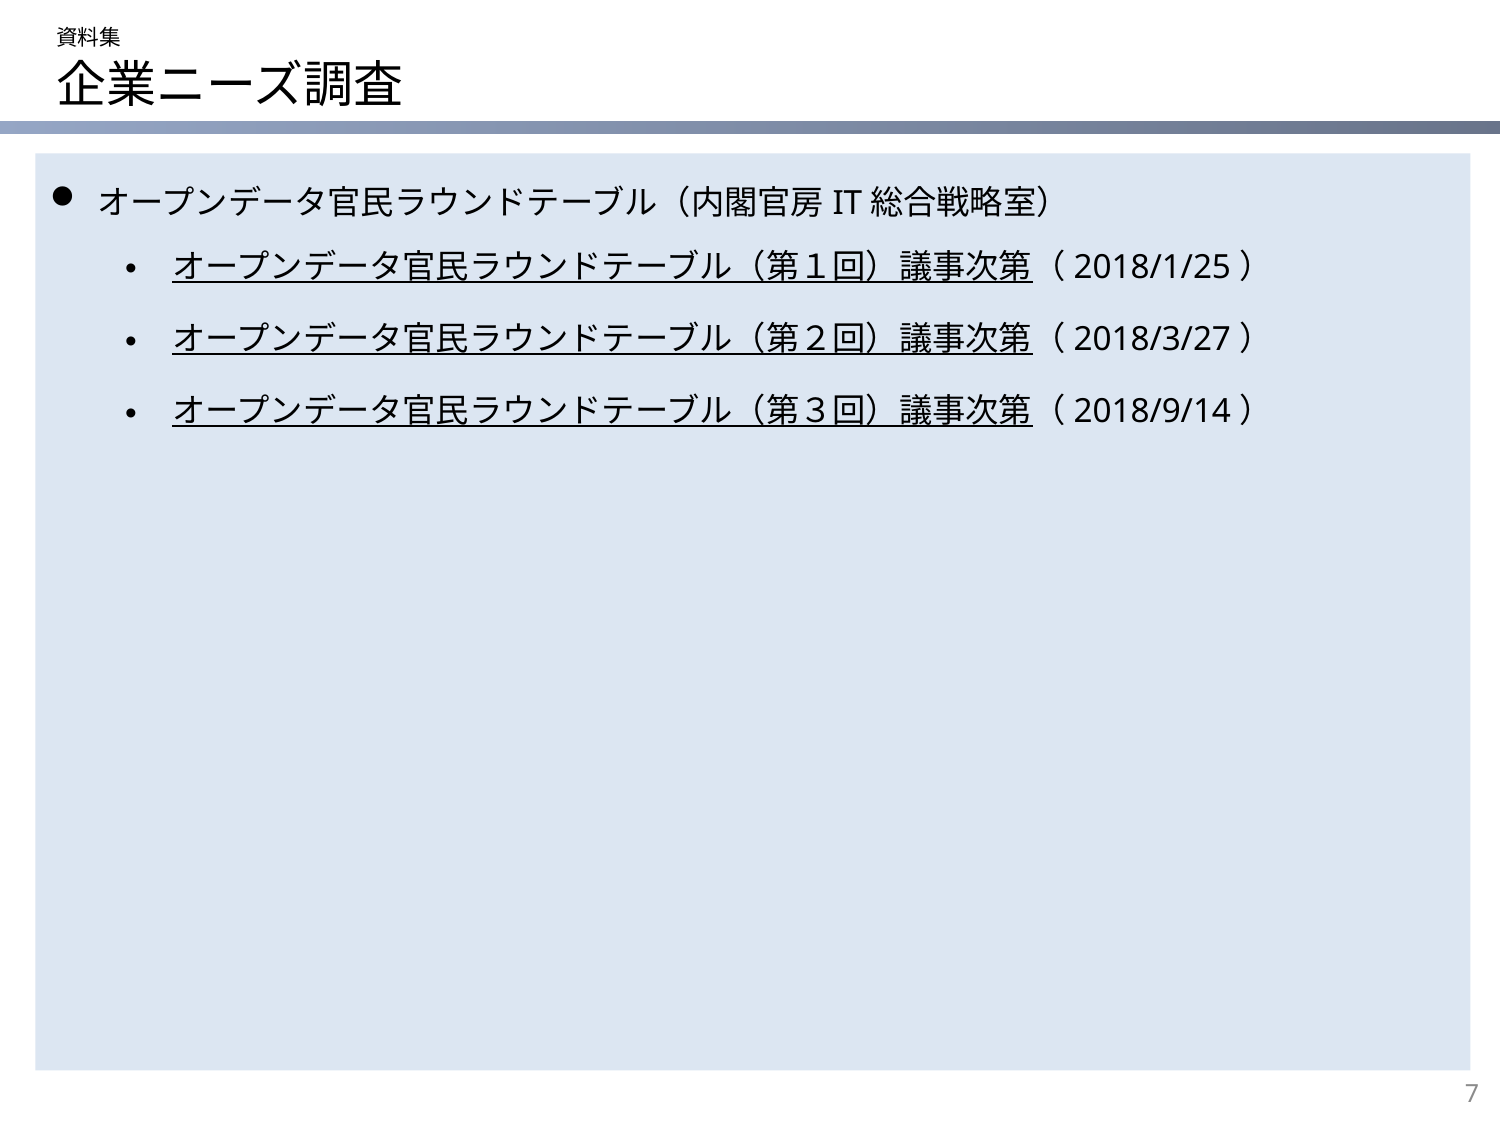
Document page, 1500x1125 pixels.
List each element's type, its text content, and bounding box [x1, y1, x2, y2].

title 企業ニーズ調査 [41, 58, 1471, 122]
text_box 資料集 [41, 19, 1471, 58]
text_box オープンデータ官民ラウンドテーブル（内閣官房IT総合戦略室） オープンデータ官民ラウンドテーブル（第１回）議事次第（2018/1/25） オープンデータ官民ラウンドテーブル（第２回）議事次第（2018/3/27） オープンデータ官民ラウンドテーブル（第３回）議事次第（2018/9/14） [35, 153, 1471, 1071]
slide_number 7 [1411, 1070, 1495, 1118]
